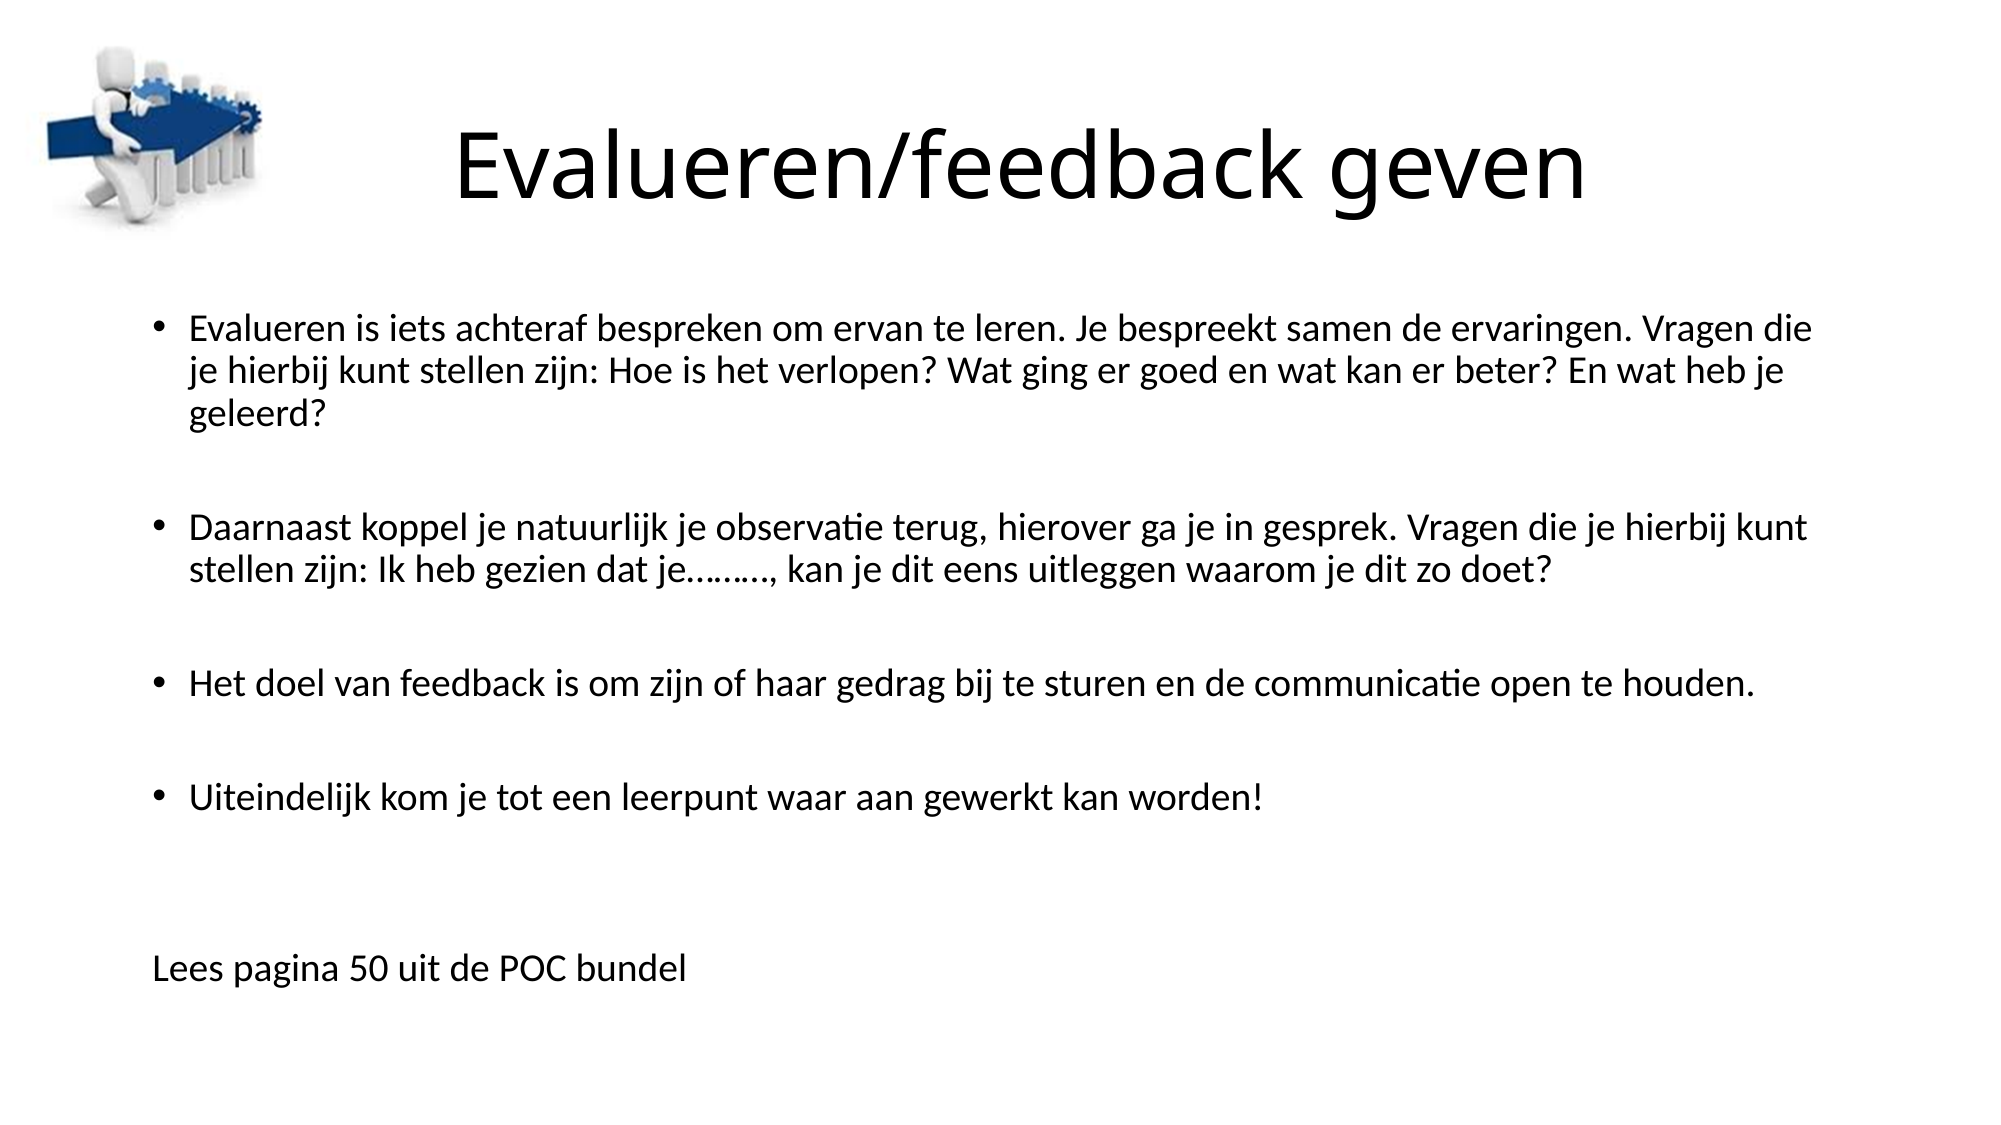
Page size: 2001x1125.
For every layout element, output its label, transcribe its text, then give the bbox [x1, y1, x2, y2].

list Evalueren is iets achteraf bespreken om ervan te leren. Je bespreekt samen de ervaringen. Vragen die je hierbij kunt stellen zijn: Hoe is het verlopen? Wat ging er goed en wat kan er beter? En wat heb je geleerd? Daarnaast koppel je natuurlijk je observatie terug, hierover ga je in gesprek. Vragen die je hierbij kunt stellen zijn: Ik heb gezien dat je………, kan je dit eens uitleggen waarom je dit zo doet? Het doel van feedback is om zijn of haar gedrag bij te sturen en de communicatie open te houden. Uiteindelijk kom je tot een leerpunt waar aan gewerkt kan worden! Lees pagina 50 uit de POC bundel [137, 299, 1863, 1014]
picture [0, 33, 308, 248]
title Evalueren/feedback geven [137, 59, 1863, 278]
